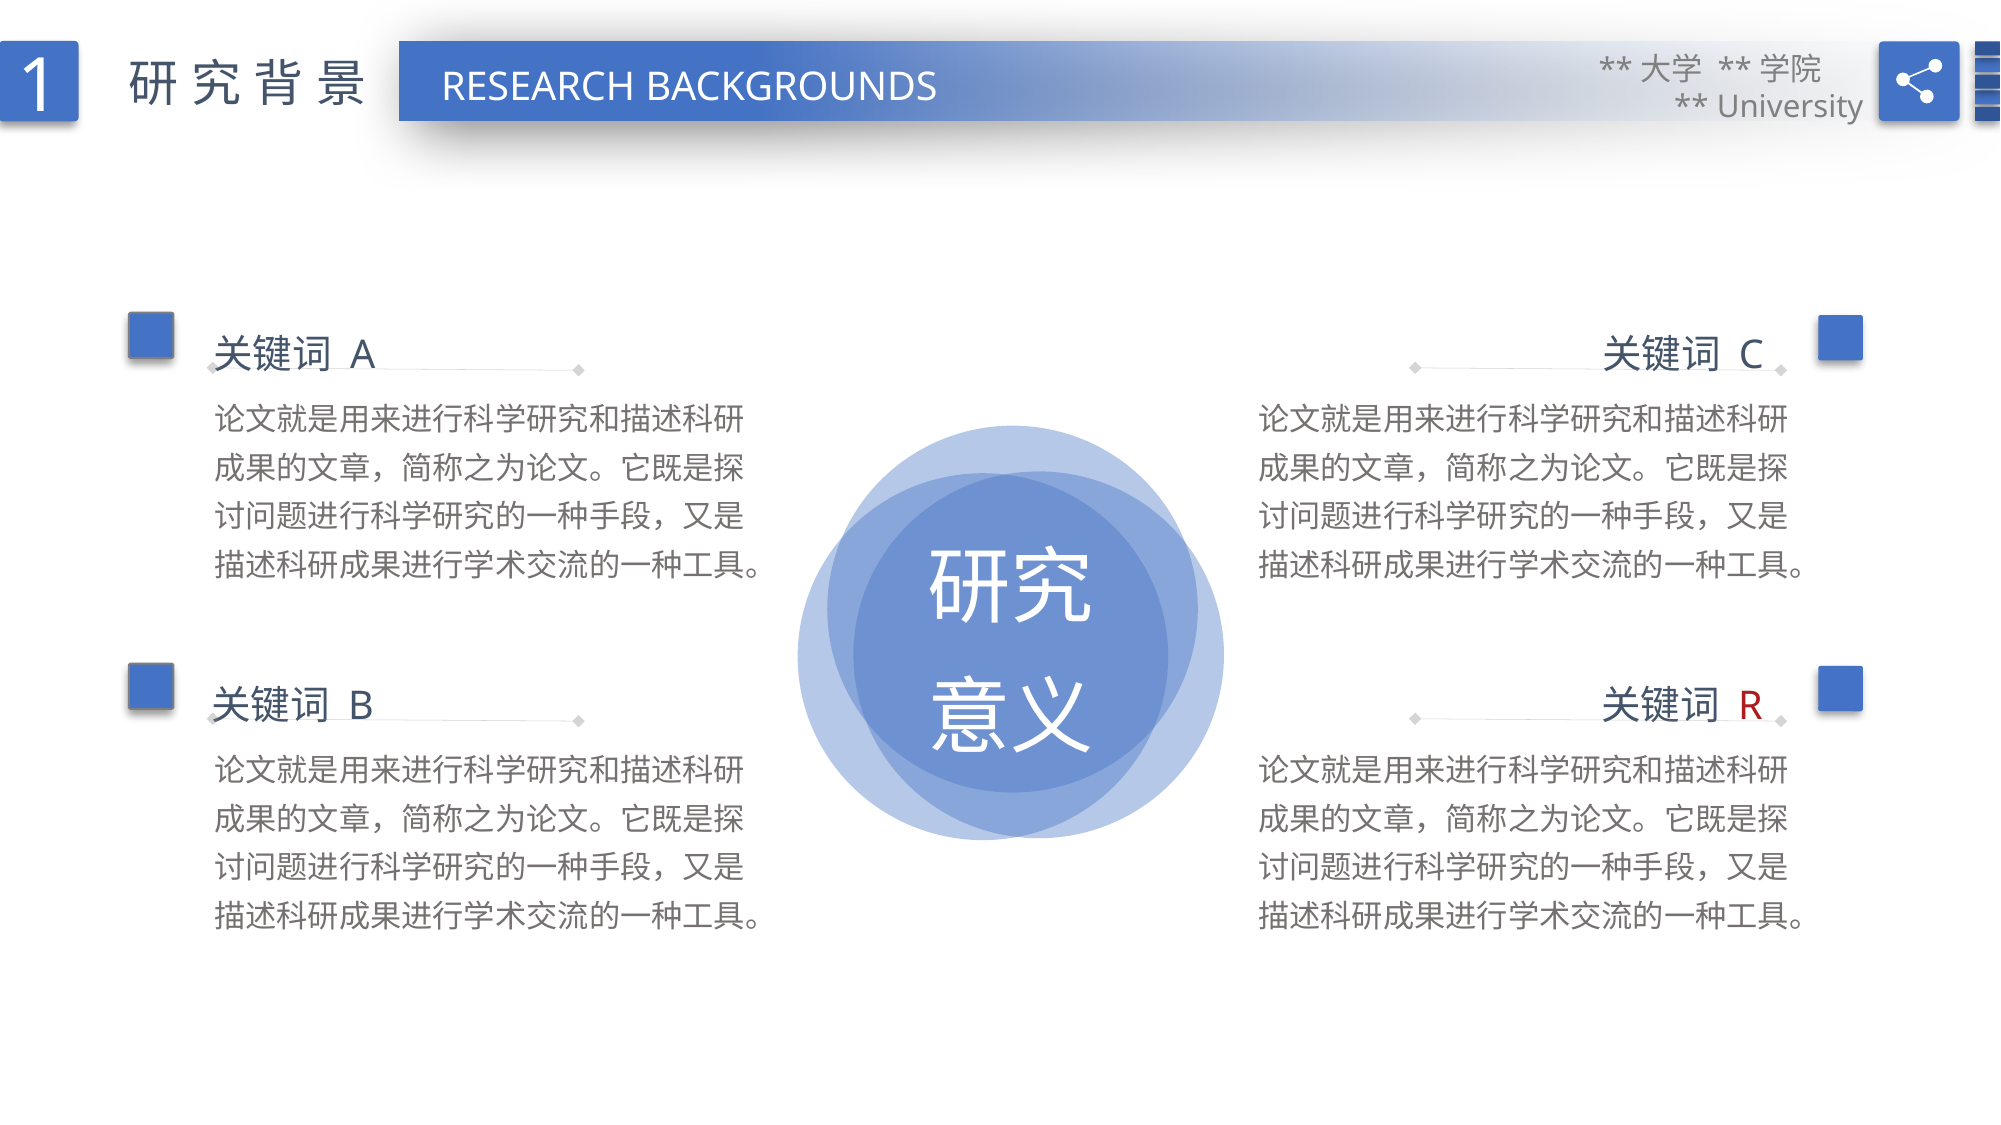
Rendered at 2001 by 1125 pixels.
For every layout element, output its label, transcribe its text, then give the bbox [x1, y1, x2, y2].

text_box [1415, 367, 1781, 371]
text_box 关键词 R [1586, 658, 1788, 721]
text_box [127, 662, 175, 710]
text_box 关键词 B [196, 658, 400, 735]
text_box [796, 555, 827, 758]
text_box 研究背景 [113, 43, 382, 119]
text_box [399, 40, 2000, 122]
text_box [212, 718, 579, 722]
text_box [127, 311, 175, 360]
text_box RESEARCH BACKGROUNDS [425, 53, 953, 116]
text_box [212, 367, 579, 371]
text_box 论文就是用来进行科学研究和描述科研成果的文章，简称之为论文。它既是探讨问题进行科学研究的一种手段，又是描述科研成果进行学术交流的一种工具。 [1243, 380, 1823, 591]
text_box [1817, 314, 1864, 362]
text_box 1 [0, 39, 80, 123]
text_box 关键词 A [198, 307, 401, 385]
text_box 关键词 C [1587, 307, 1790, 380]
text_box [1522, 41, 2000, 136]
text_box 论文就是用来进行科学研究和描述科研成果的文章，简称之为论文。它既是探讨问题进行科学研究的一种手段，又是描述科研成果进行学术交流的一种工具。 [199, 731, 779, 942]
text_box 关键词 R [1586, 722, 1788, 731]
text_box [1817, 664, 1864, 713]
text_box 论文就是用来进行科学研究和描述科研成果的文章，简称之为论文。它既是探讨问题进行科学研究的一种手段，又是描述科研成果进行学术交流的一种工具。 [199, 380, 779, 591]
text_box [1415, 718, 1781, 722]
text_box 论文就是用来进行科学研究和描述科研成果的文章，简称之为论文。它既是探讨问题进行科学研究的一种手段，又是描述科研成果进行学术交流的一种工具。 [1243, 731, 1823, 942]
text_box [827, 425, 1224, 839]
